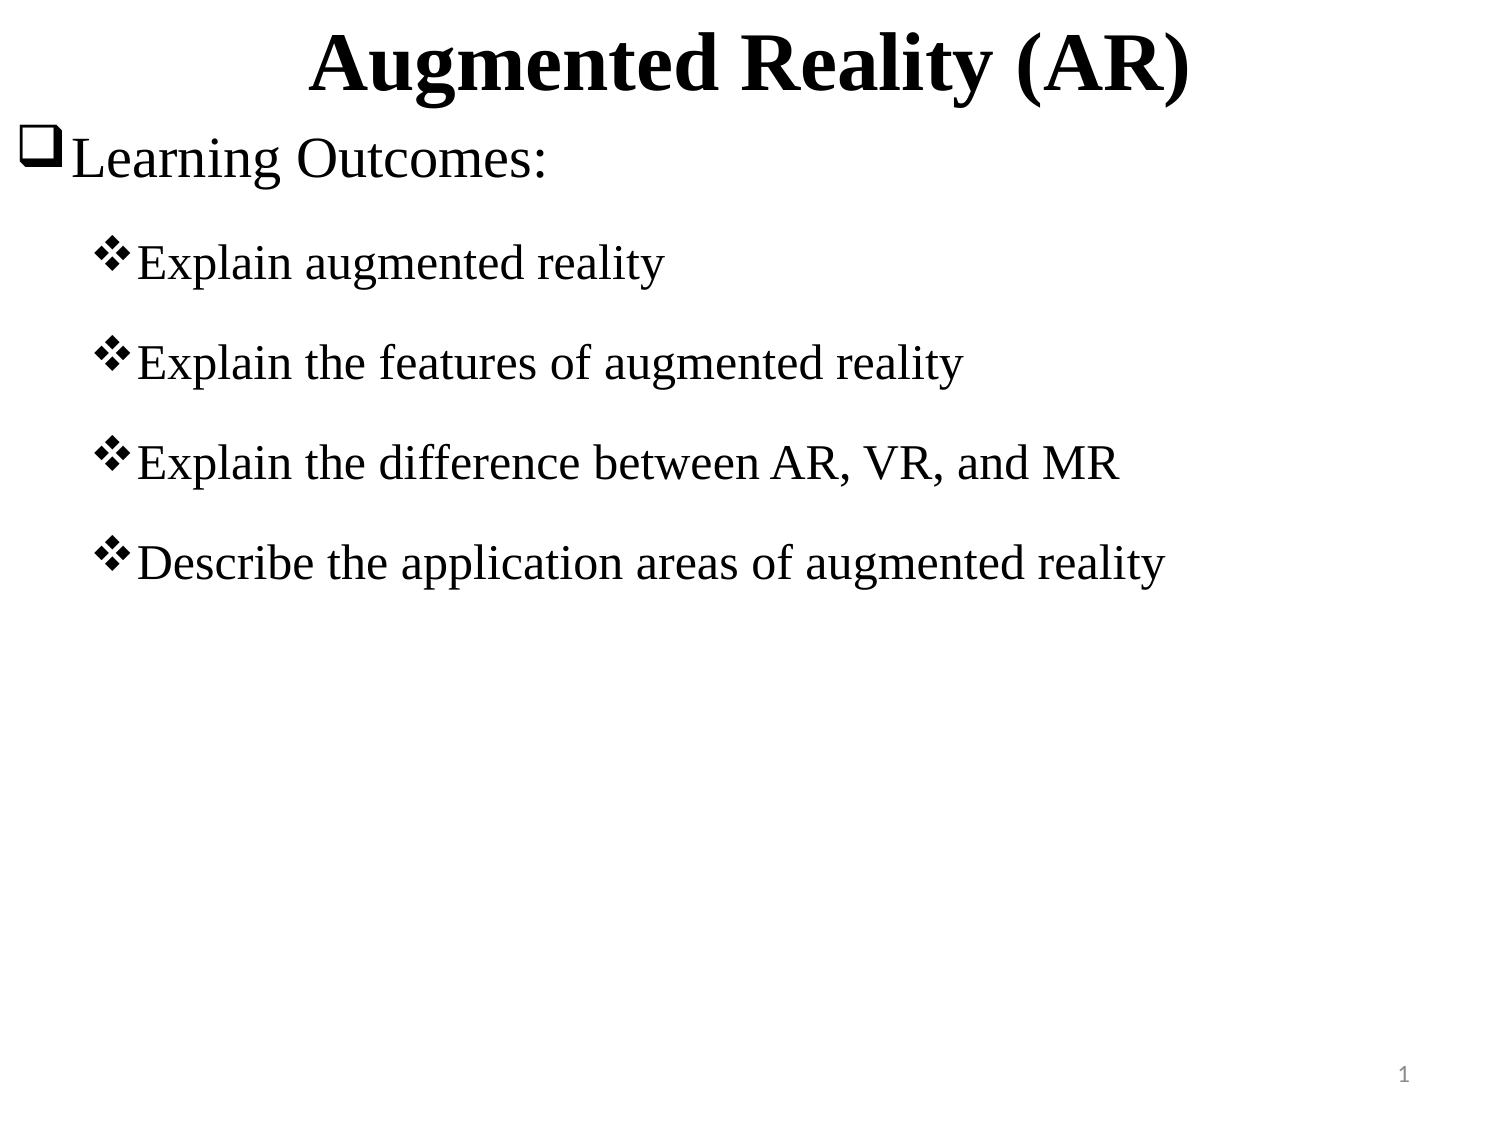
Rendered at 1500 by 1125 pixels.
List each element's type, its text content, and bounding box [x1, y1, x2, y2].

slide_number 1 [1074, 1042, 1425, 1103]
list Augmented Reality (AR) Learning Outcomes: Explain augmented reality Explain the features of augmented reality Explain the difference between AR, VR, and MR Describe the application areas of augmented reality [0, 0, 1500, 1125]
